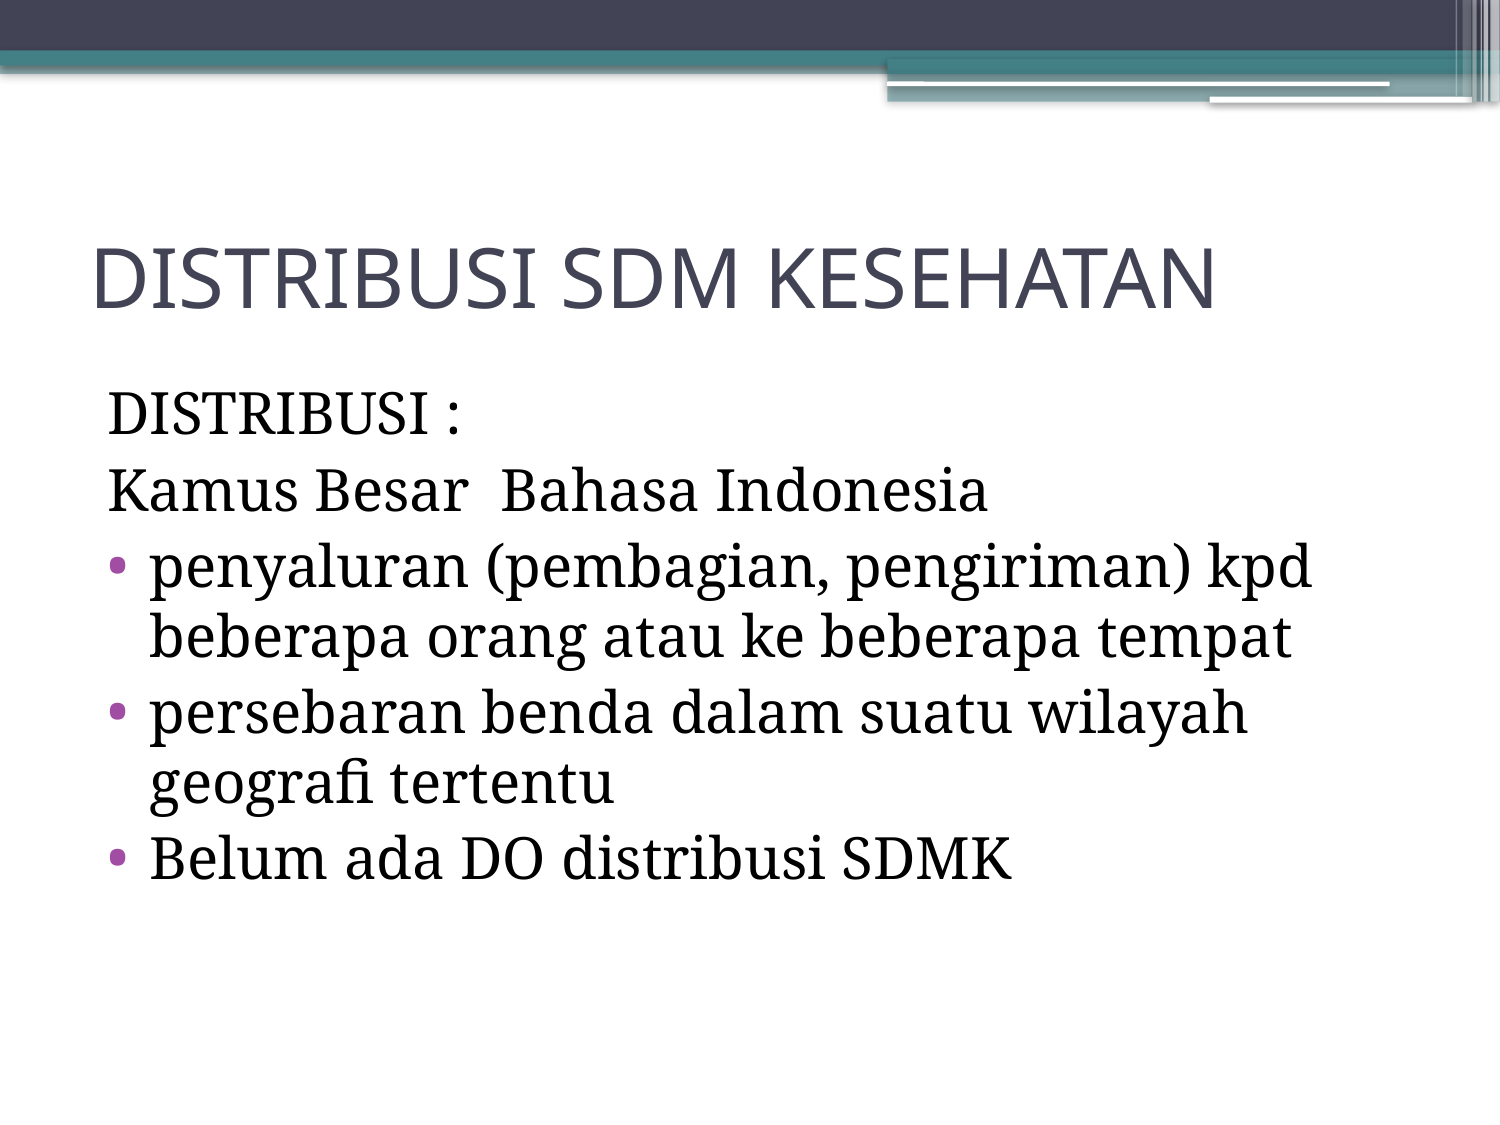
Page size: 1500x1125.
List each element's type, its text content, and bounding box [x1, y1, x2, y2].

title DISTRIBUSI SDM KESEHATAN [75, 187, 1425, 363]
list DISTRIBUSI : Kamus Besar Bahasa Indonesia penyaluran (pembagian, pengiriman) kpd beberapa orang atau ke beberapa tempat persebaran benda dalam suatu wilayah geografi tertentu Belum ada DO distribusi SDMK [75, 368, 1425, 1079]
